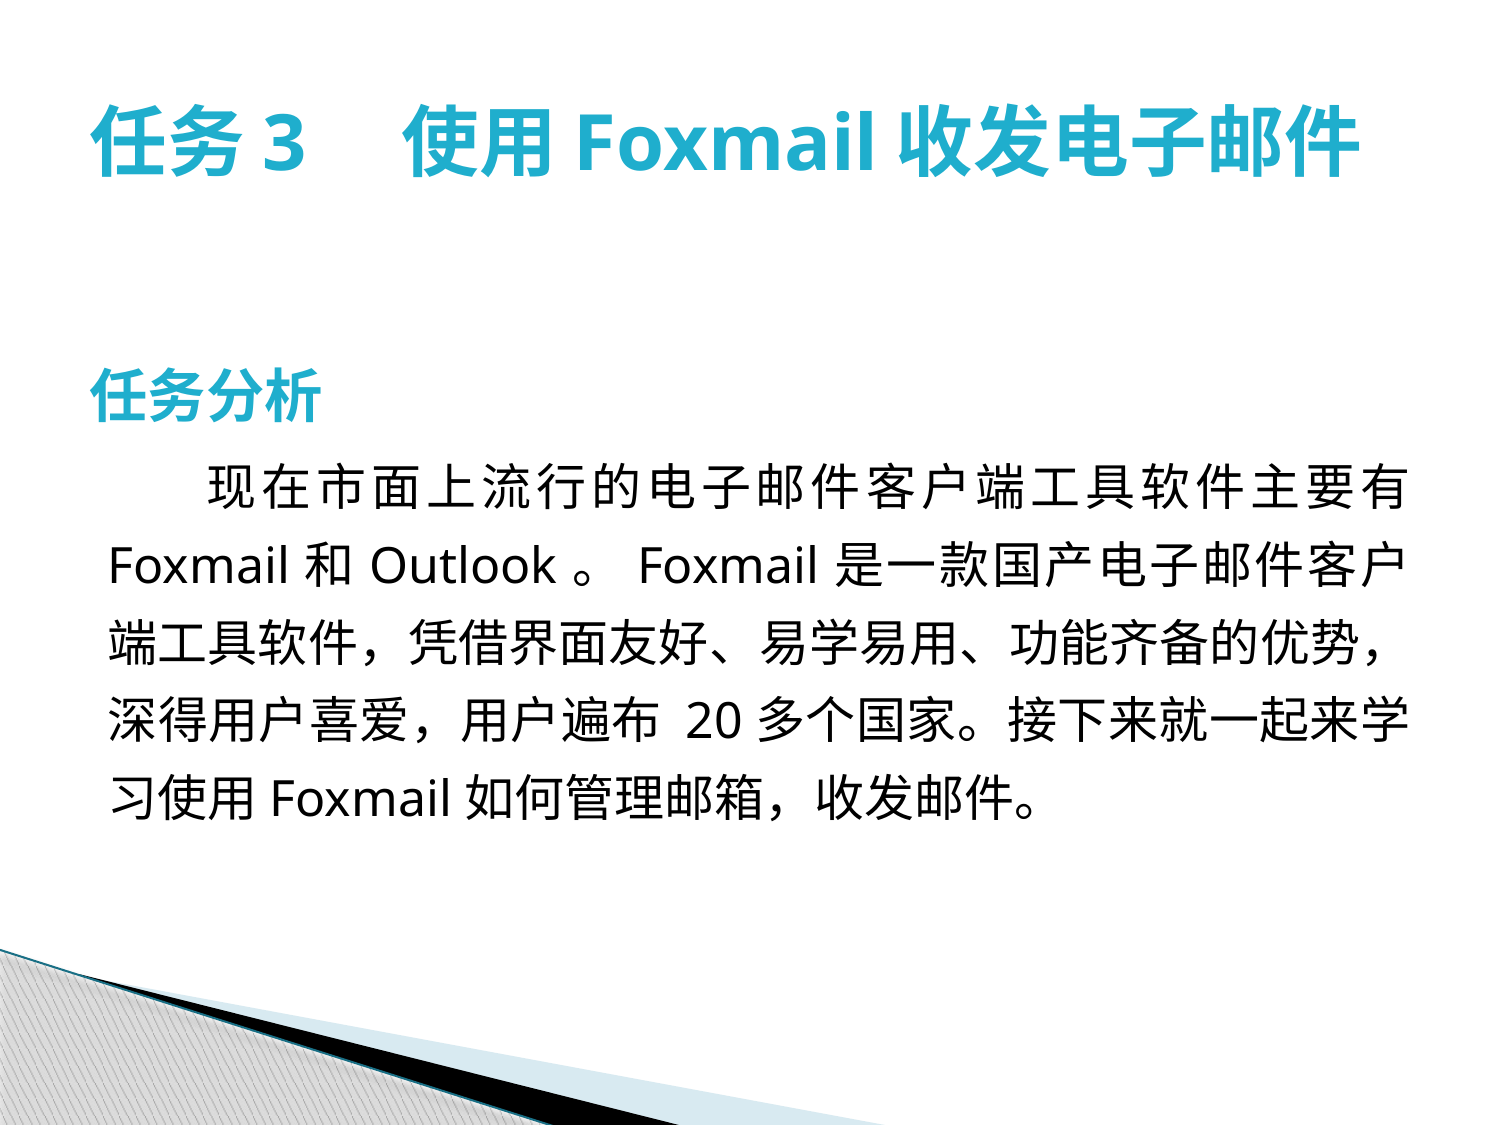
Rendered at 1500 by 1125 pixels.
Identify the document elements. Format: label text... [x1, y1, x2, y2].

title 任务3 使用Foxmail收发电子邮件 [75, 45, 1425, 233]
list 任务分析 现在市面上流行的电子邮件客户端工具软件主要有 Foxmail和Outlook。Foxmail是一款国产电子邮件客户端工具软件，凭借界面友好、易学易用、功能齐备的优势，深得用户喜爱，用户遍布 20多个国家。接下来就一起来学习使用Foxmail如何管理邮箱，收发邮件。 [75, 309, 1425, 953]
